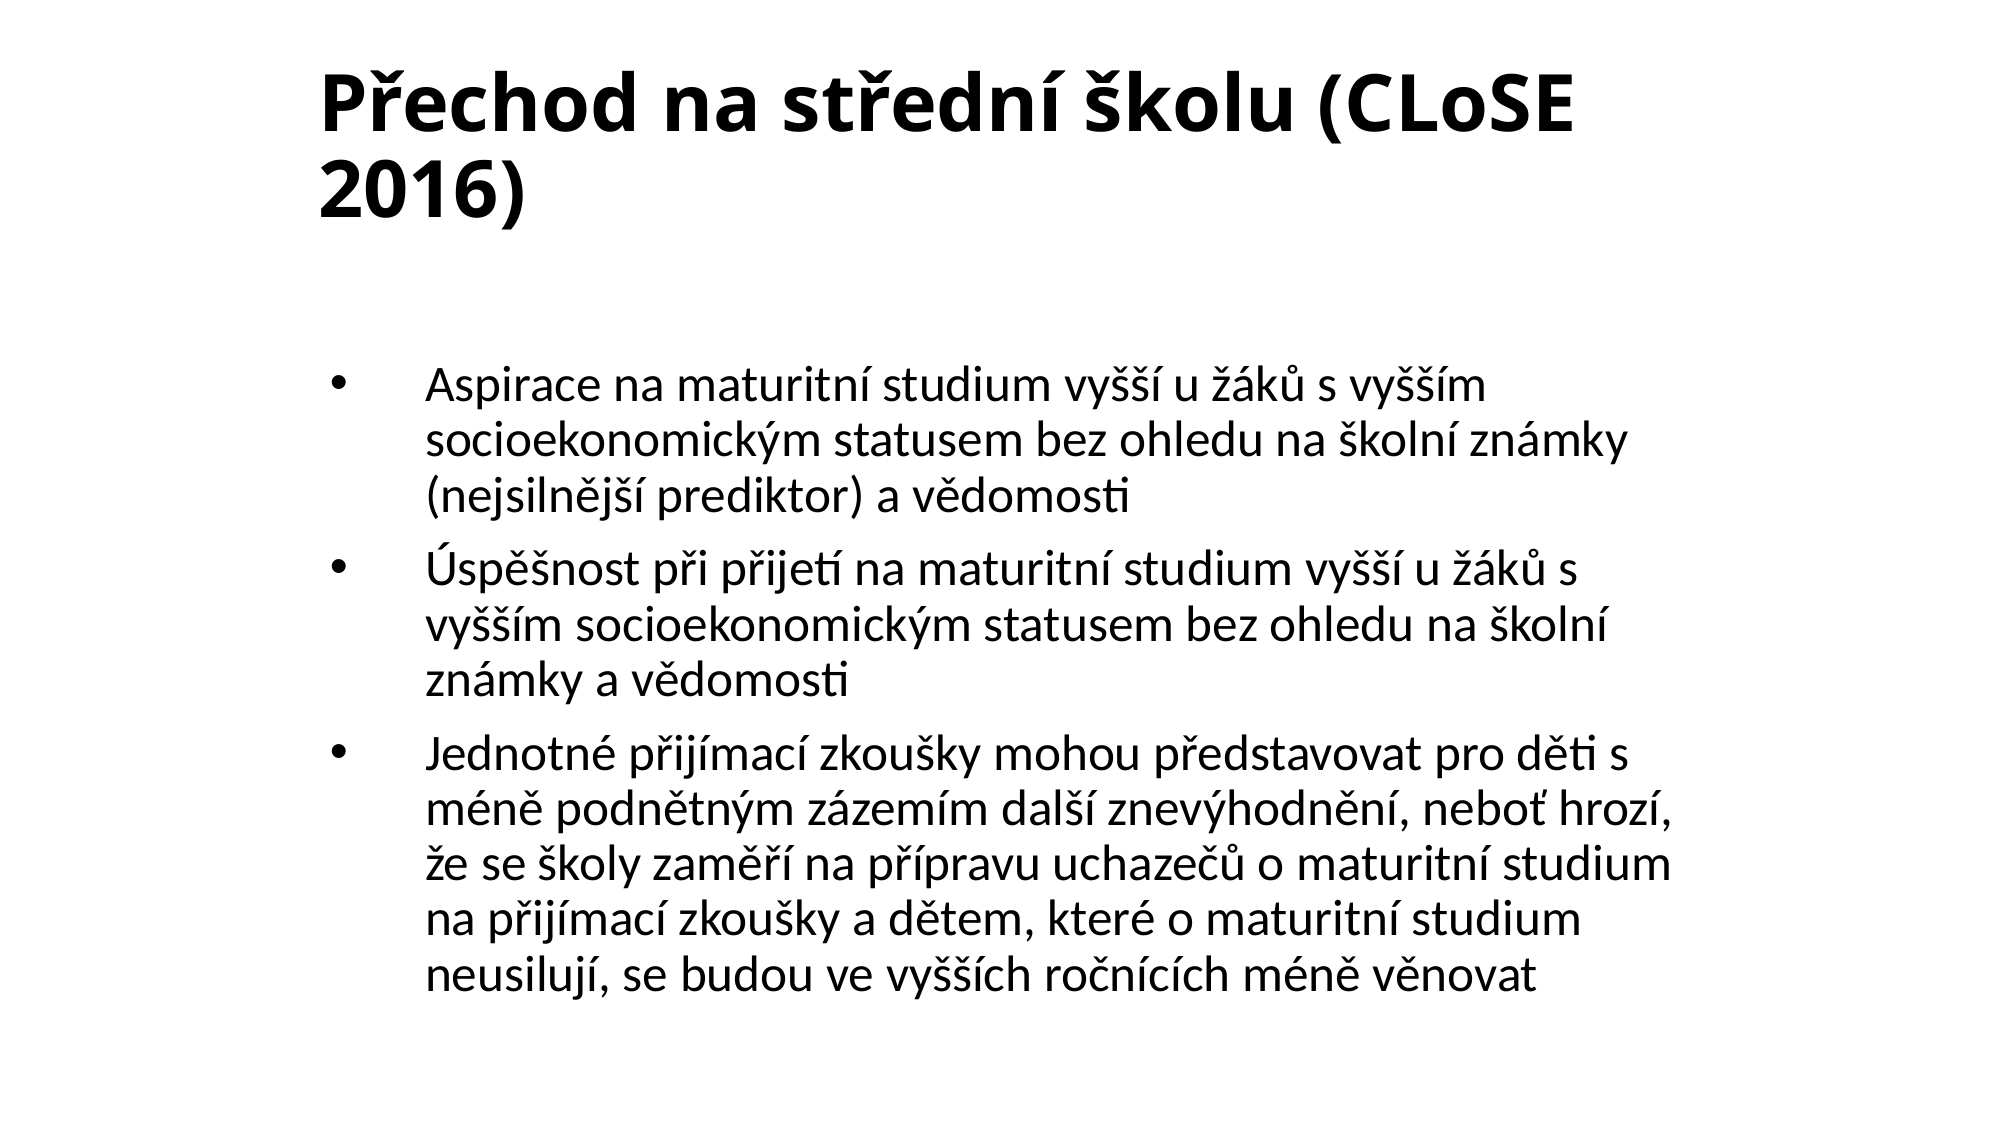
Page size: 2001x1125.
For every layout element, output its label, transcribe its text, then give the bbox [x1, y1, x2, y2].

title Přechod na střední školu (CLoSE 2016) [303, 42, 1709, 256]
list Aspirace na maturitní studium vyšší u žáků s vyšším socioekonomickým statusem bez ohledu na školní známky (nejsilnější prediktor) a vědomosti Úspěšnost při přijetí na maturitní studium vyšší u žáků s vyšším socioekonomickým statusem bez ohledu na školní známky a vědomosti Jednotné přijímací zkoušky mohou představovat pro děti s méně podnětným zázemím další znevýhodnění, neboť hrozí, že se školy zaměří na přípravu uchazečů o maturitní studium na přijímací zkoušky a dětem, které o maturitní studium neusilují, se budou ve vyšších ročnících méně věnovat [314, 350, 1697, 1059]
